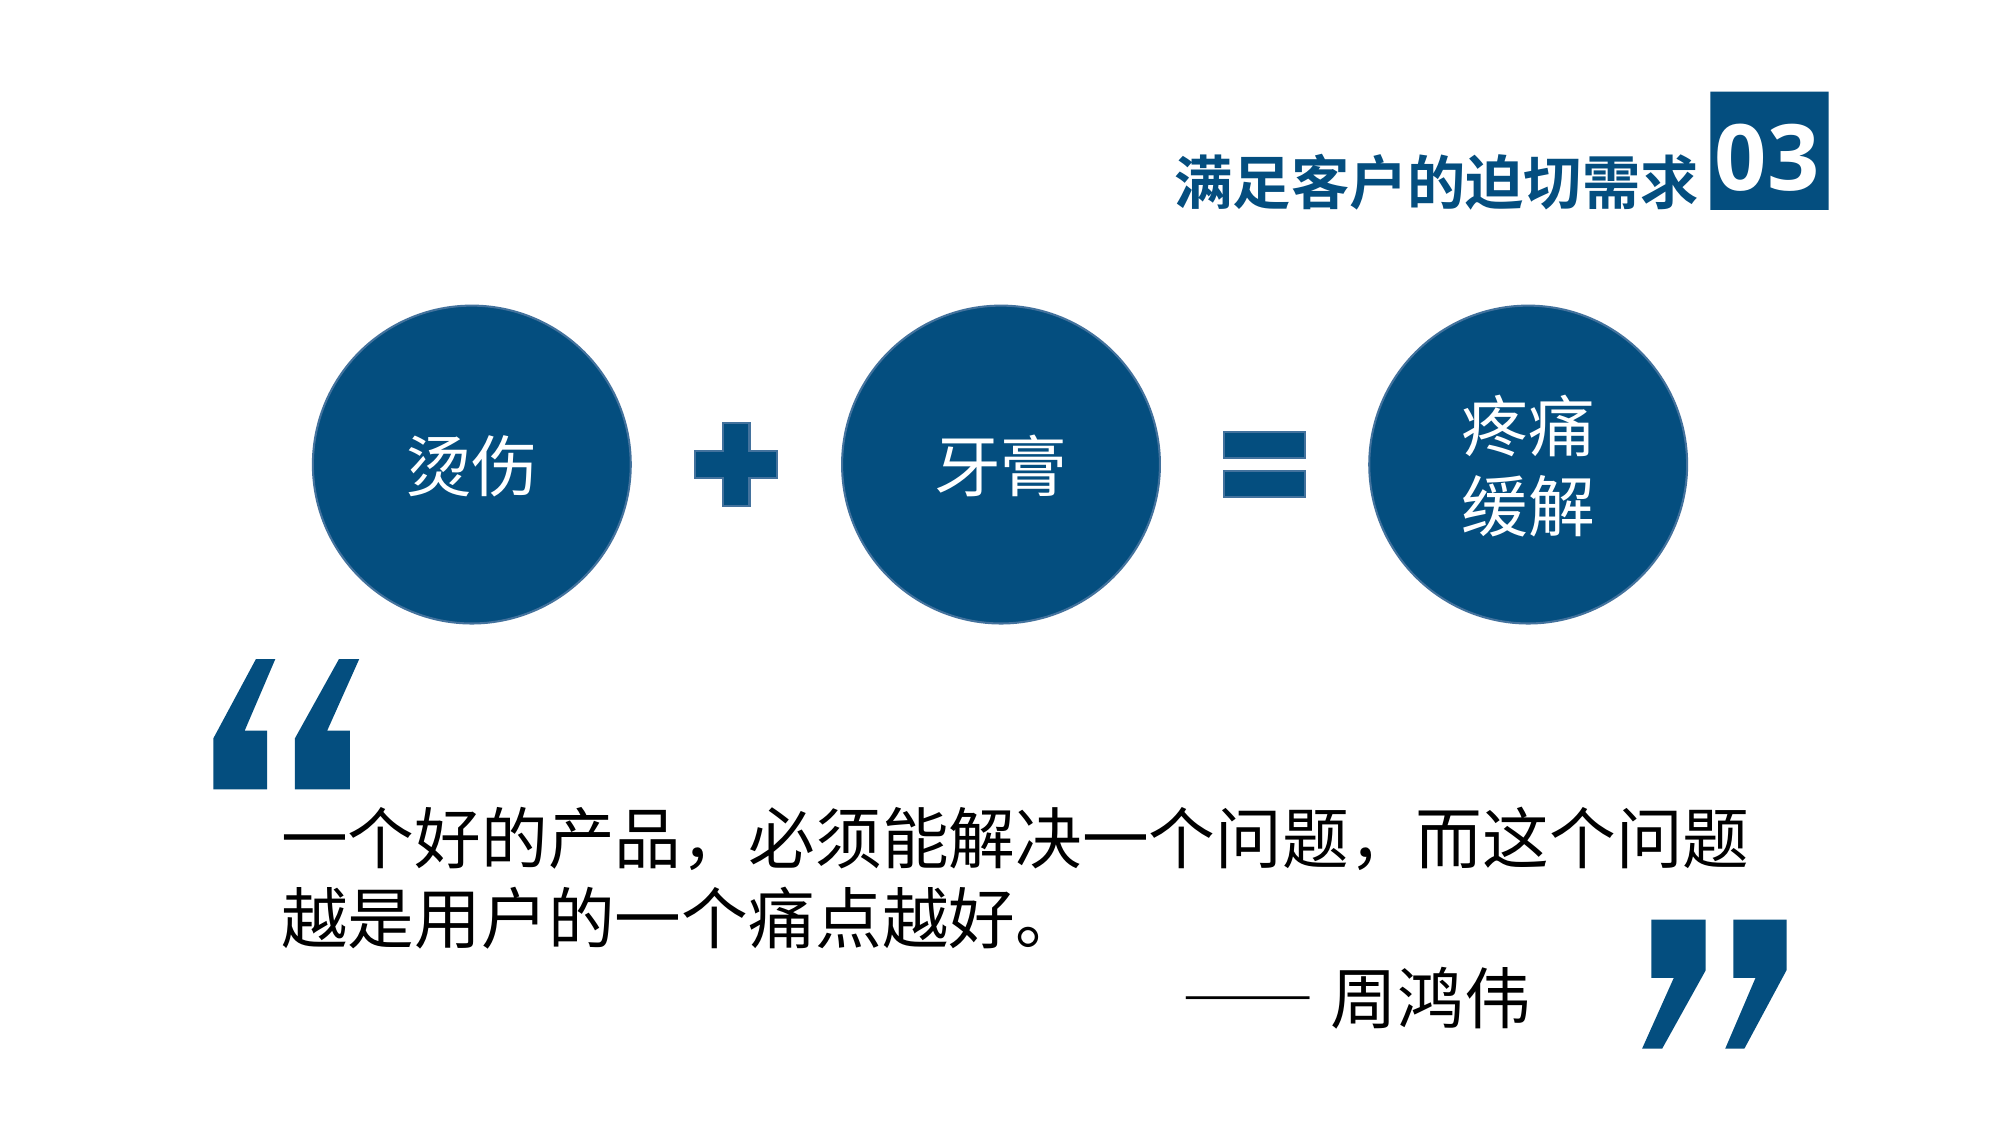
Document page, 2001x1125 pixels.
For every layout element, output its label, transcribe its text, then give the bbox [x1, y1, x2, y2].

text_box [213, 658, 1787, 1125]
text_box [312, 305, 1688, 624]
text_box 满足客户的迫切需求 [1159, 138, 1742, 224]
